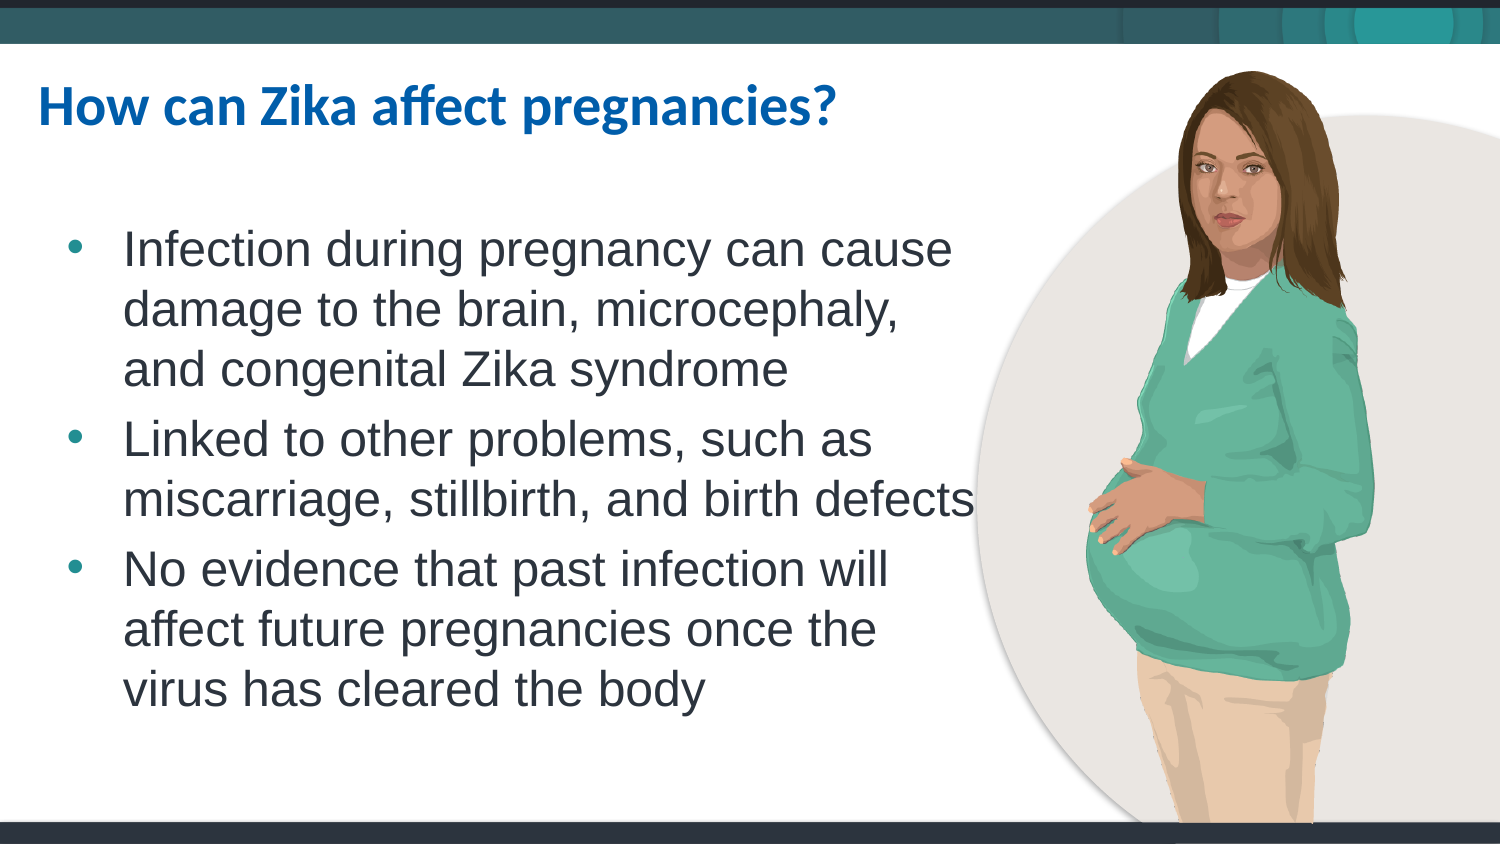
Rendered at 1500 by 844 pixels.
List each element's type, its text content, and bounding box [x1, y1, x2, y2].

title How can Zika affect pregnancies? [23, 59, 1077, 211]
list Infection during pregnancy can cause damage to the brain, microcephaly, and congenital Zika syndrome Linked to other problems, such as miscarriage, stillbirth, and birth defects No evidence that past infection will affect future pregnancies once the virus has cleared the body [51, 211, 998, 686]
picture [0, 0, 1500, 44]
picture [1085, 71, 1375, 825]
text_box [0, 822, 1500, 844]
